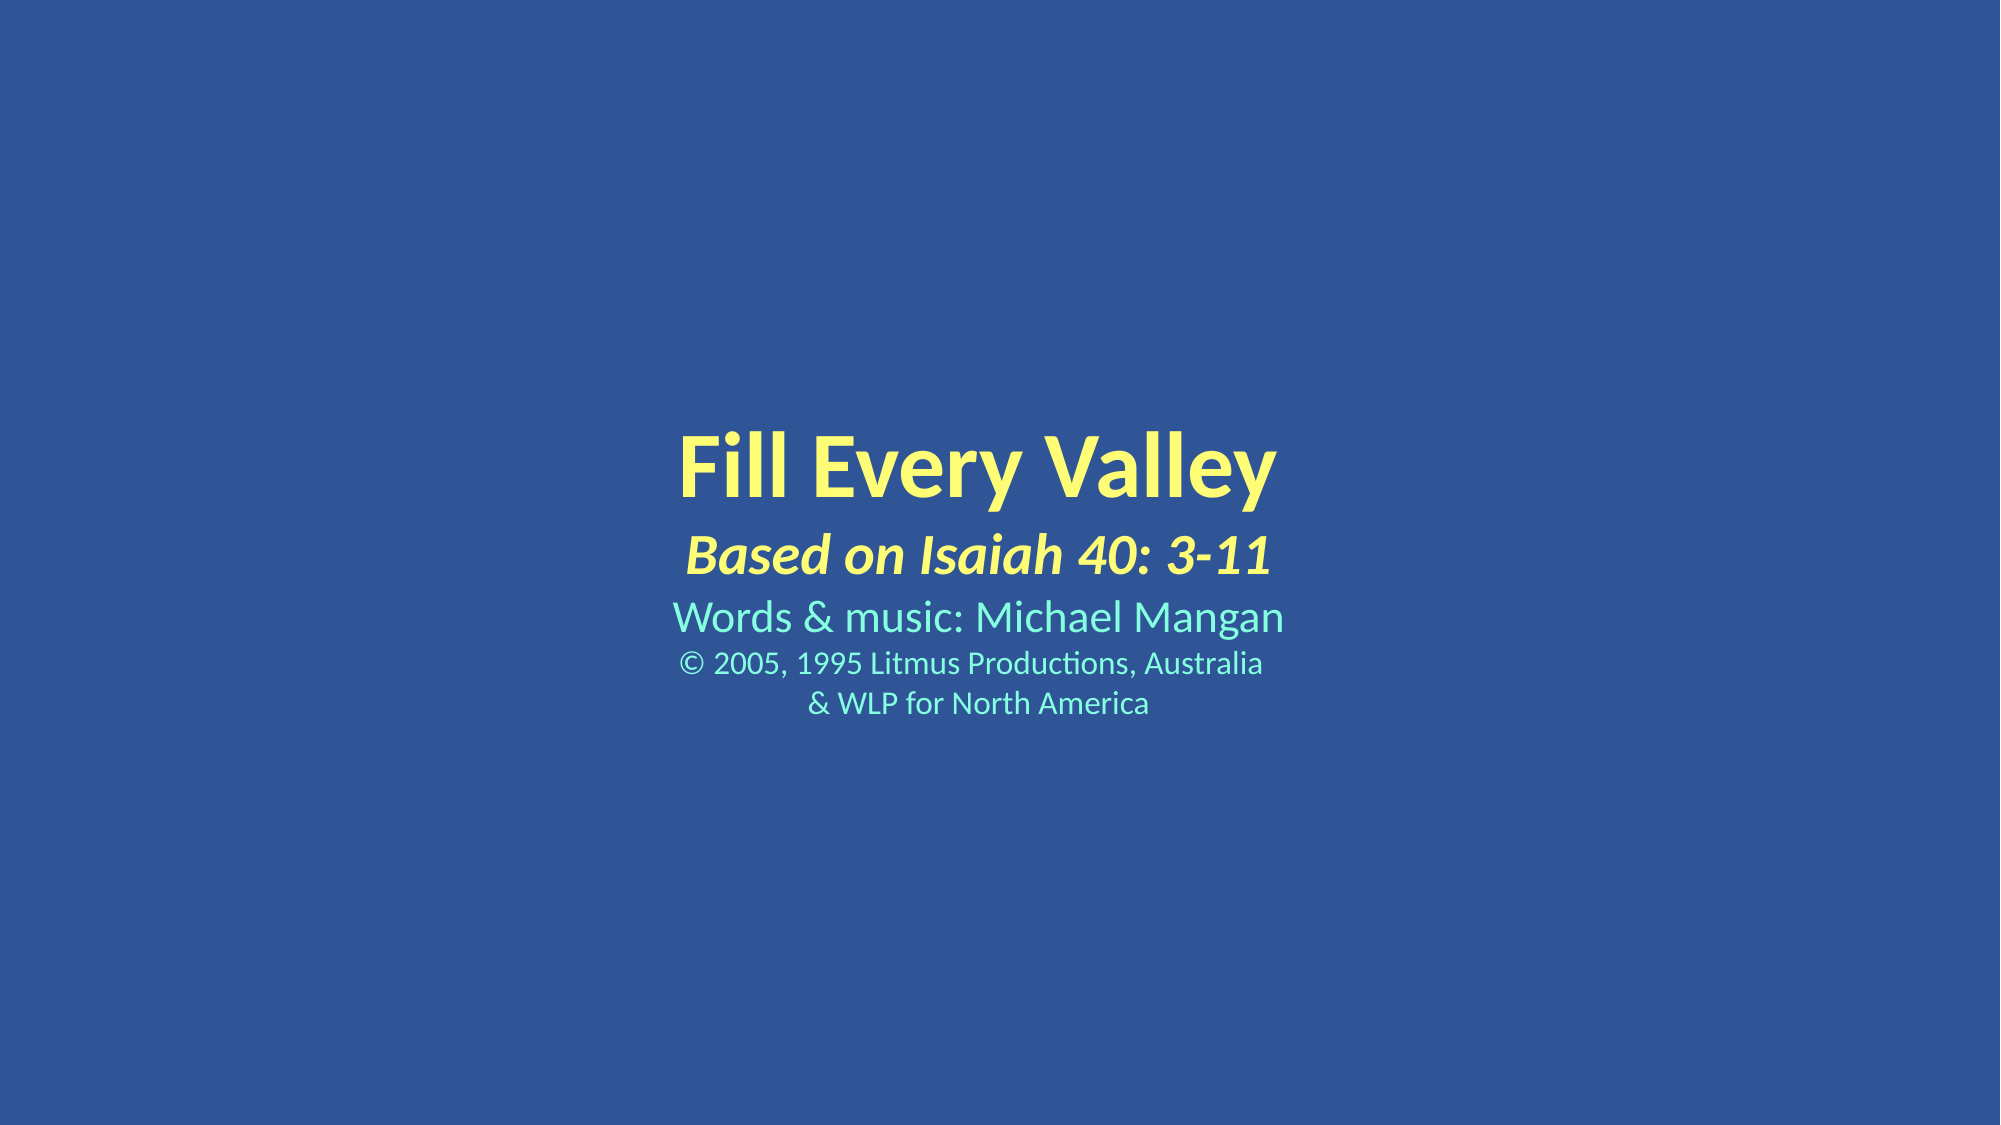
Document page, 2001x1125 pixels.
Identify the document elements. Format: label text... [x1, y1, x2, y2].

text_box Fill Every Valley Based on Isaiah 40: 3-11 Words & music: Michael Mangan © 2005, 1995 Litmus Productions, Australia & WLP for North America [291, 403, 1667, 722]
